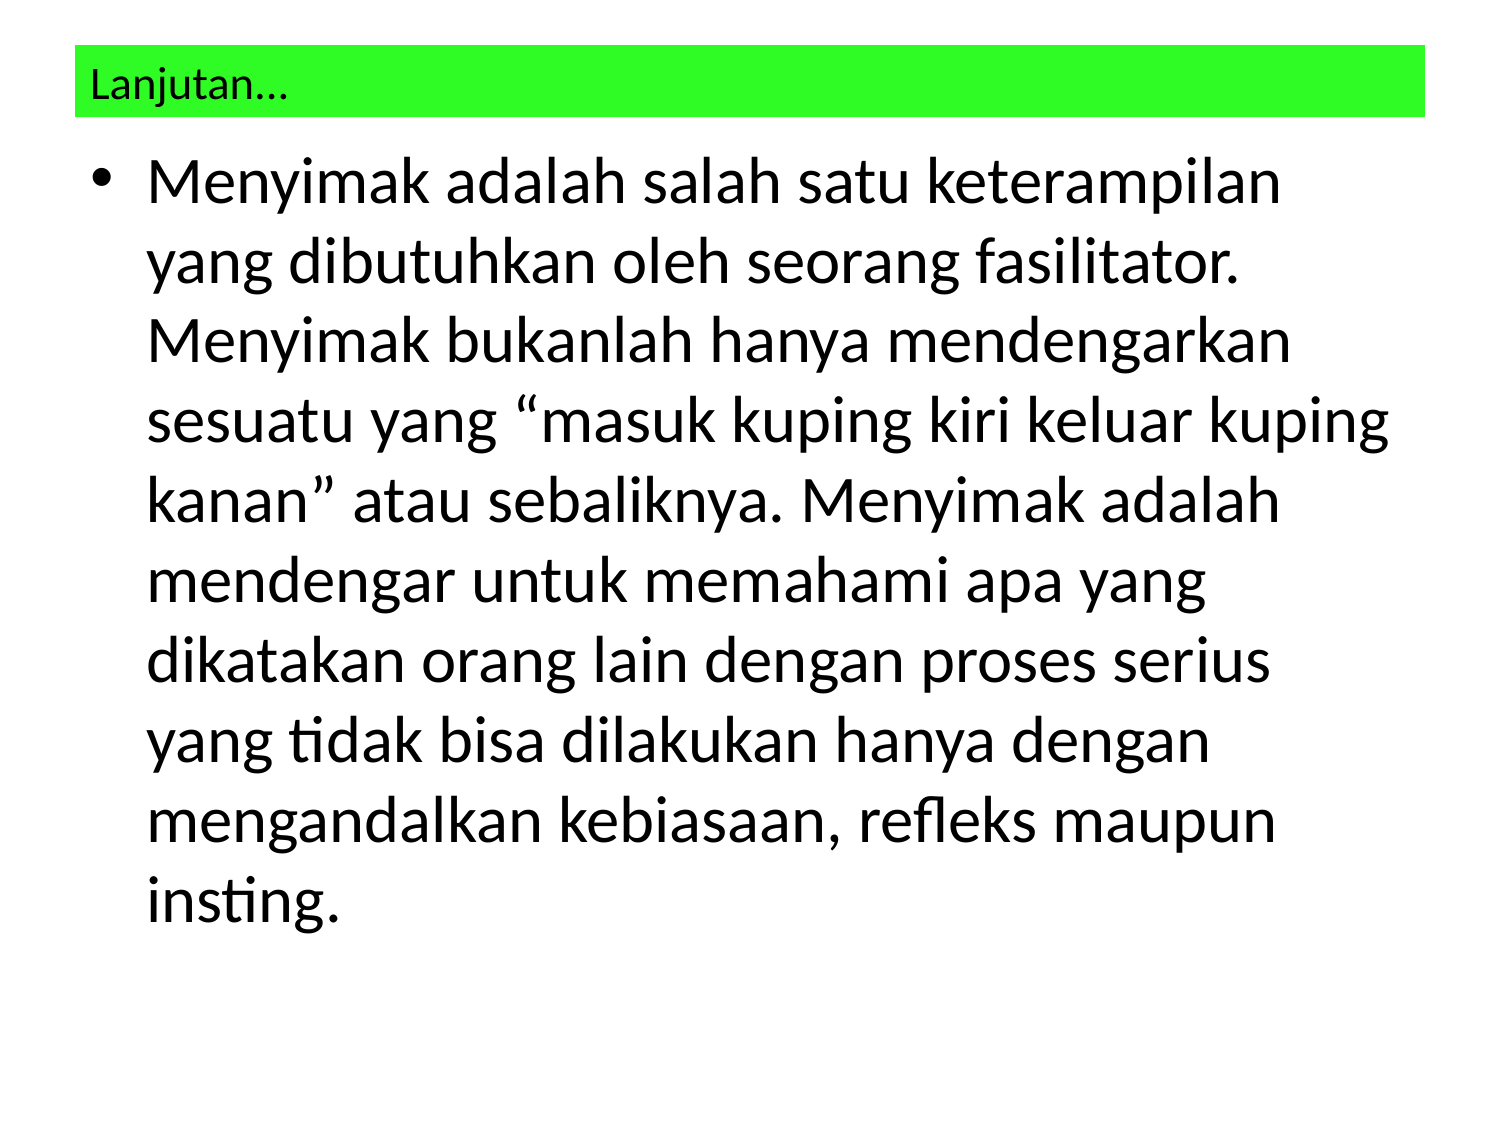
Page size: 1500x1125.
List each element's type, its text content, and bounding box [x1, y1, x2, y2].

title Lanjutan... [75, 45, 1425, 118]
list Menyimak adalah salah satu keterampilan yang dibutuhkan oleh seorang fasilitator. Menyimak bukanlah hanya mendengarkan sesuatu yang “masuk kuping kiri keluar kuping kanan” atau sebaliknya. Menyimak adalah mendengar untuk memahami apa yang dikatakan orang lain dengan proses serius yang tidak bisa dilakukan hanya dengan mengandalkan kebiasaan, refleks maupun insting. [75, 128, 1425, 1005]
